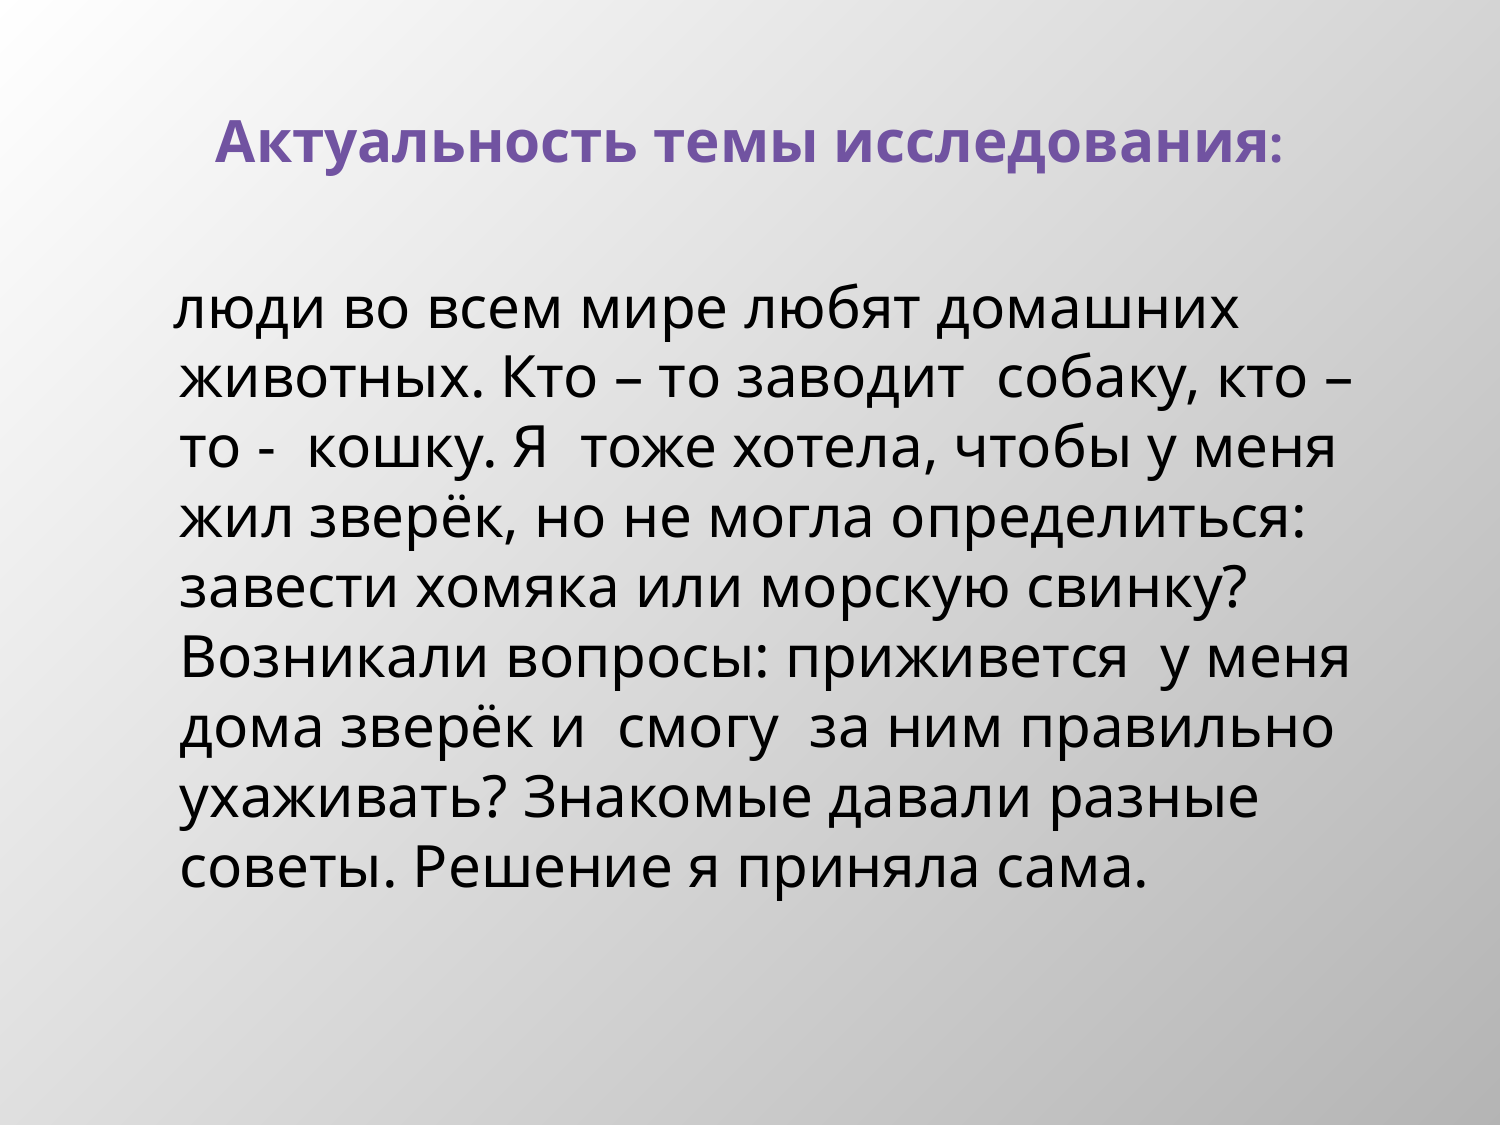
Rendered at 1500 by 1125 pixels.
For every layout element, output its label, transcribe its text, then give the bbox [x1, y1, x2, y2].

title Актуальность темы исследования: [75, 45, 1425, 233]
list люди во всем мире любят домашних животных. Кто – то заводит собаку, кто – то - кошку. Я тоже хотела, чтобы у меня жил зверёк, но не могла определиться: завести хомяка или морскую свинку? Возникали вопросы: приживется у меня дома зверёк и смогу за ним правильно ухаживать? Знакомые давали разные советы. Решение я приняла сама. [75, 262, 1425, 1035]
